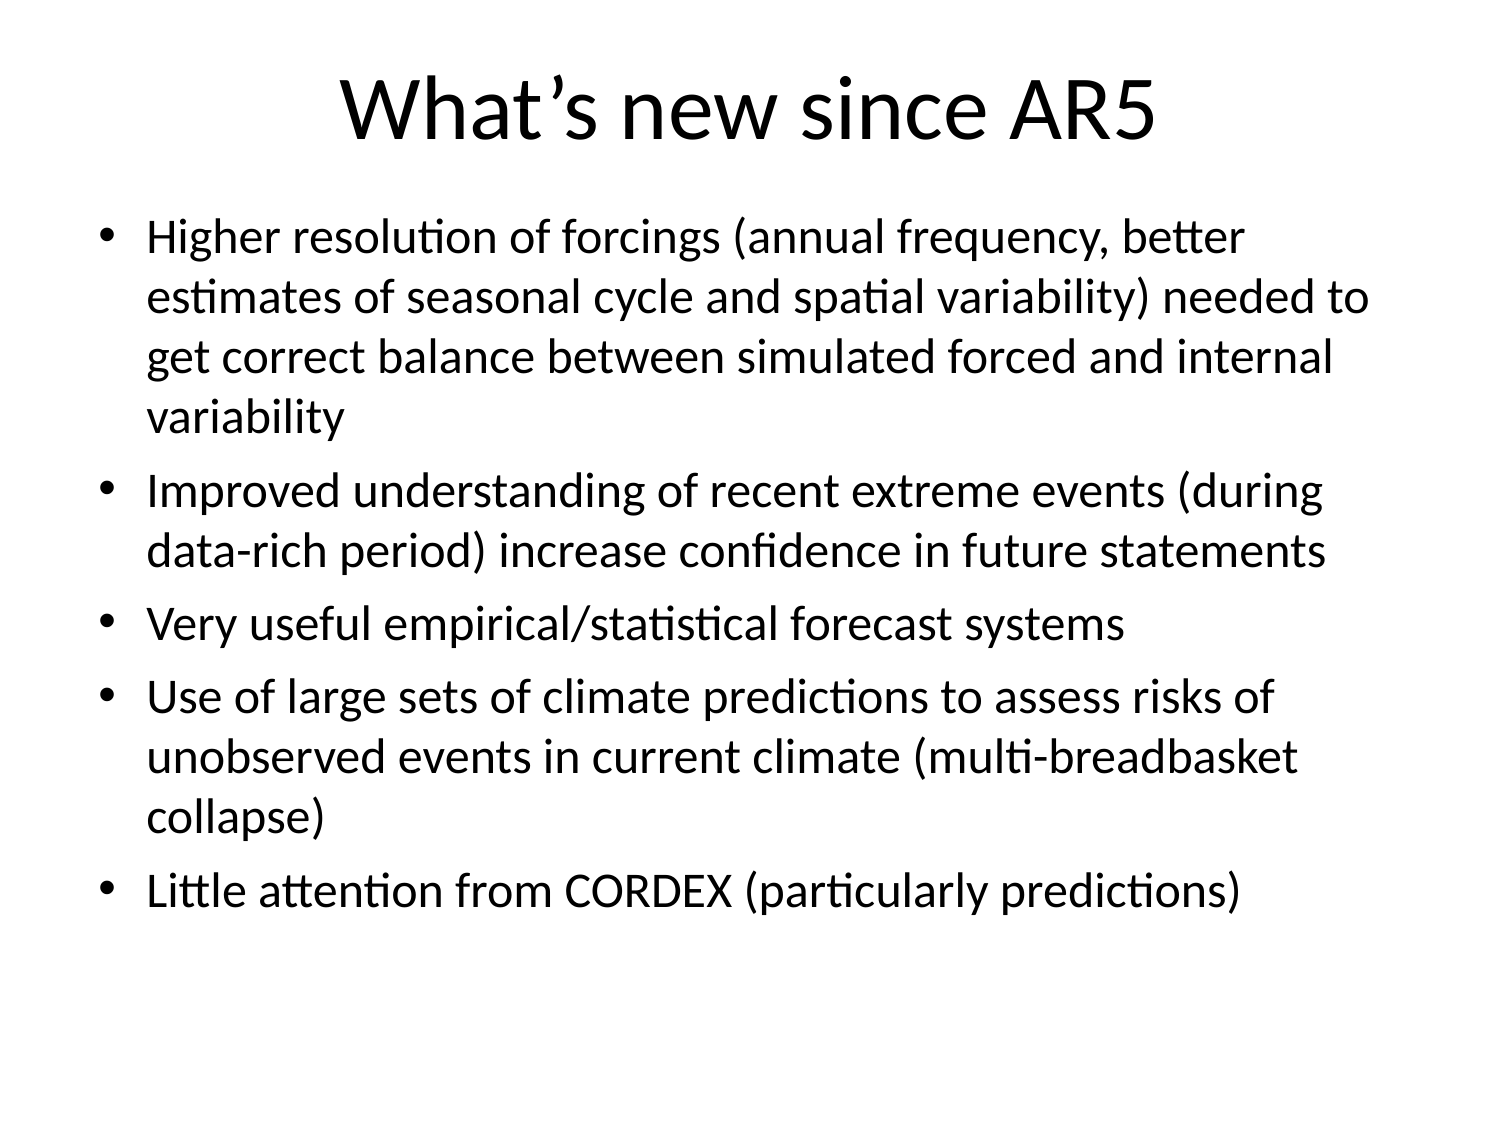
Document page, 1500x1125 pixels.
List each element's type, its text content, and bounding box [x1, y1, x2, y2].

list Higher resolution of forcings (annual frequency, better estimates of seasonal cycle and spatial variability) needed to get correct balance between simulated forced and internal variability Improved understanding of recent extreme events (during data-rich period) increase confidence in future statements Very useful empirical/statistical forecast systems Use of large sets of climate predictions to assess risks of unobserved events in current climate (multi-breadbasket collapse) Little attention from CORDEX (particularly predictions) [75, 196, 1425, 1125]
text_box What’s new since AR5 [74, 45, 1425, 161]
